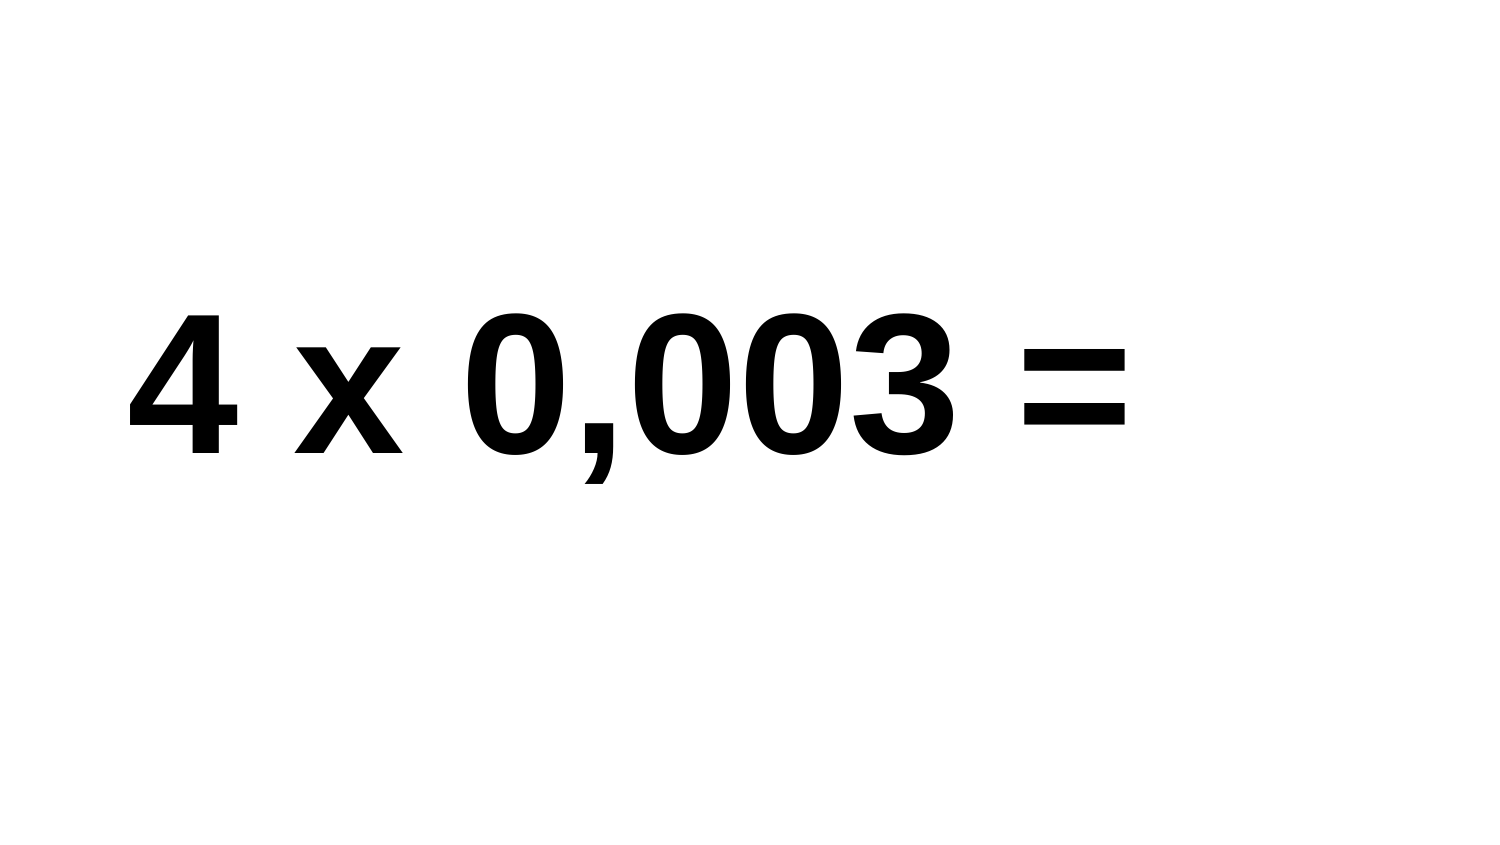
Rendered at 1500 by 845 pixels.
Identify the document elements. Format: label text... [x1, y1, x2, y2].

text_box 4 x 0,003 = [112, 317, 1388, 509]
